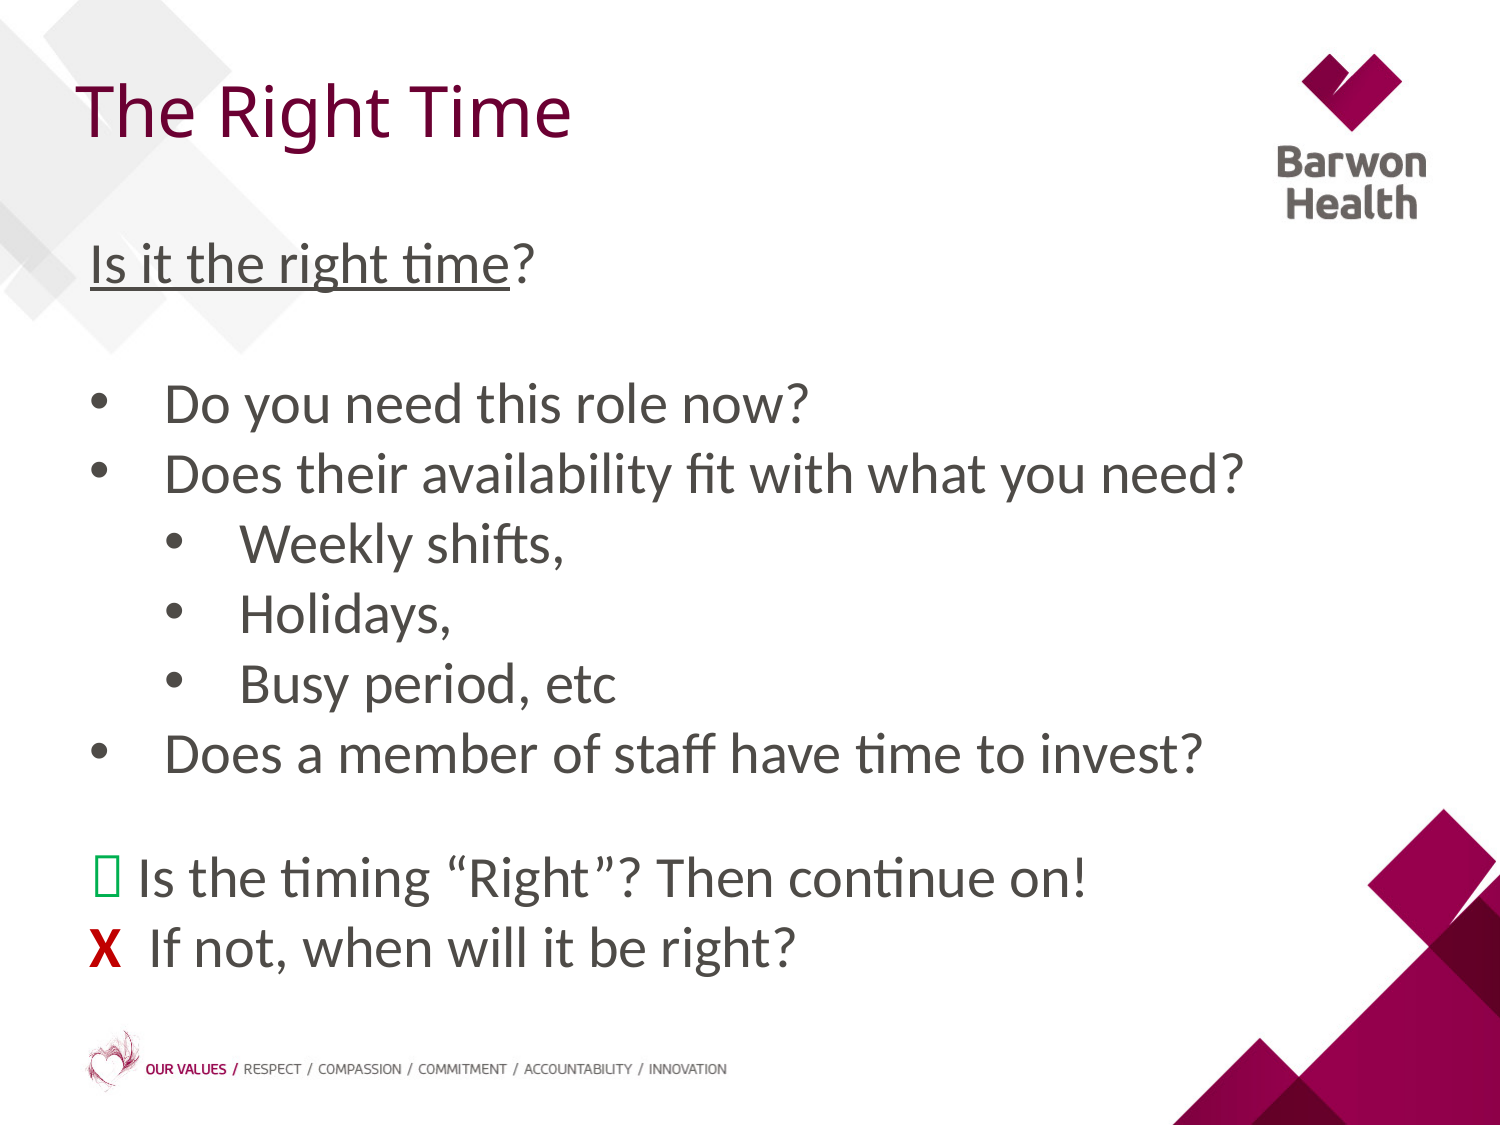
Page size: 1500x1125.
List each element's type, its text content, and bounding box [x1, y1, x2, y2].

text_box  Is the timing “Right”? Then continue on! X If not, when will it be right? [75, 831, 1288, 987]
picture [0, 0, 1500, 1125]
text_box Is it the right time? Do you need this role now? Does their availability fit with what you need? Weekly shifts, Holidays, Busy period, etc Does a member of staff have time to invest? [75, 217, 1392, 863]
title The Right Time [75, 0, 1425, 218]
